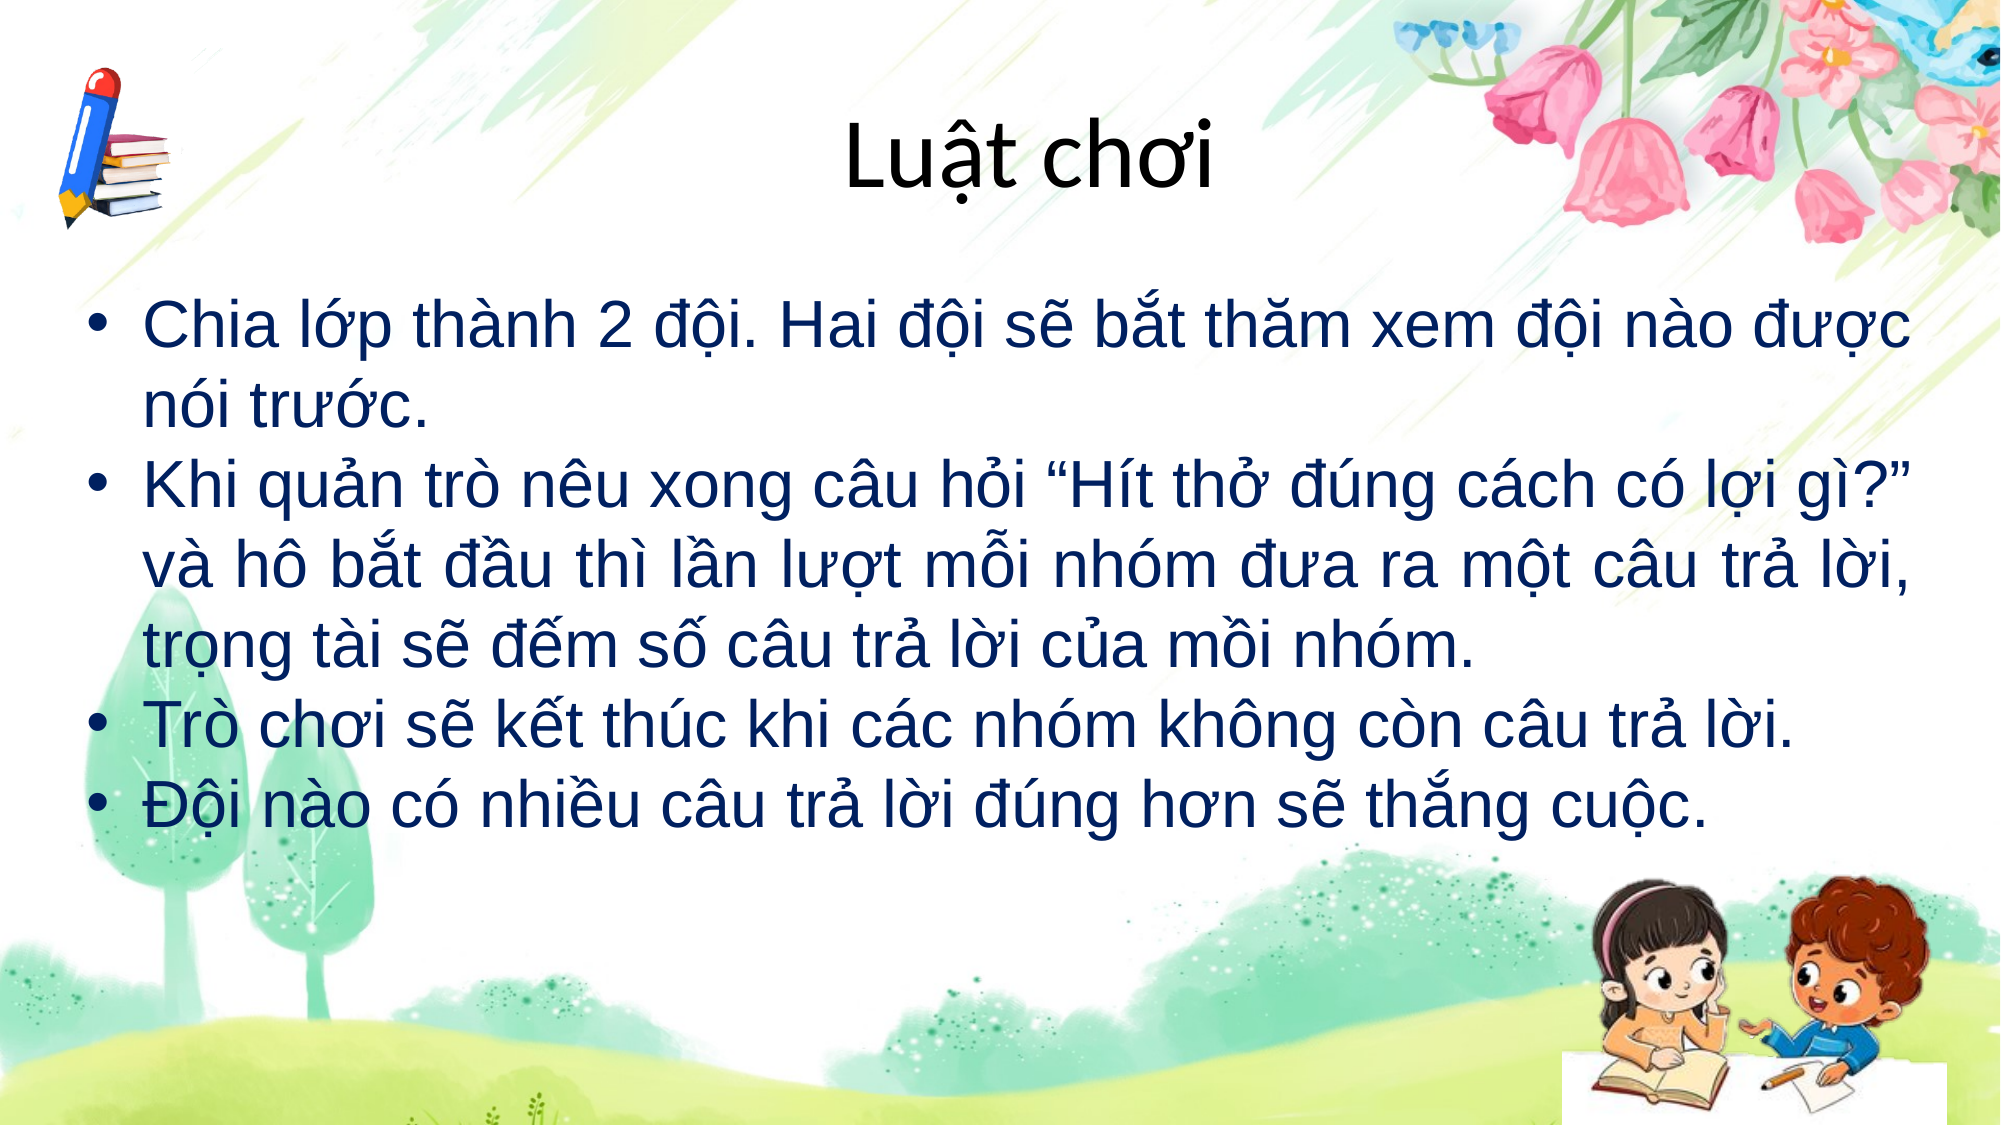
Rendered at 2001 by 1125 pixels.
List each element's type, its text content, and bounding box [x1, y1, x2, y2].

text_box Luật chơi [265, 80, 1796, 215]
picture [0, 0, 2001, 1125]
text_box Chia lớp thành 2 đội. Hai đội sẽ bắt thăm xem đội nào được nói trước. Khi quản trò nêu xong câu hỏi “Hít thở đúng cách có lợi gì?” và hô bắt đầu thì lần lượt mỗi nhóm đưa ra một câu trả lời, trọng tài sẽ đếm số câu trả lời của mồi nhóm. Trò chơi sẽ kết thúc khi các nhóm không còn câu trả lời. Đội nào có nhiều câu trả lời đúng hơn sẽ thắng cuộc. [71, 273, 1929, 929]
